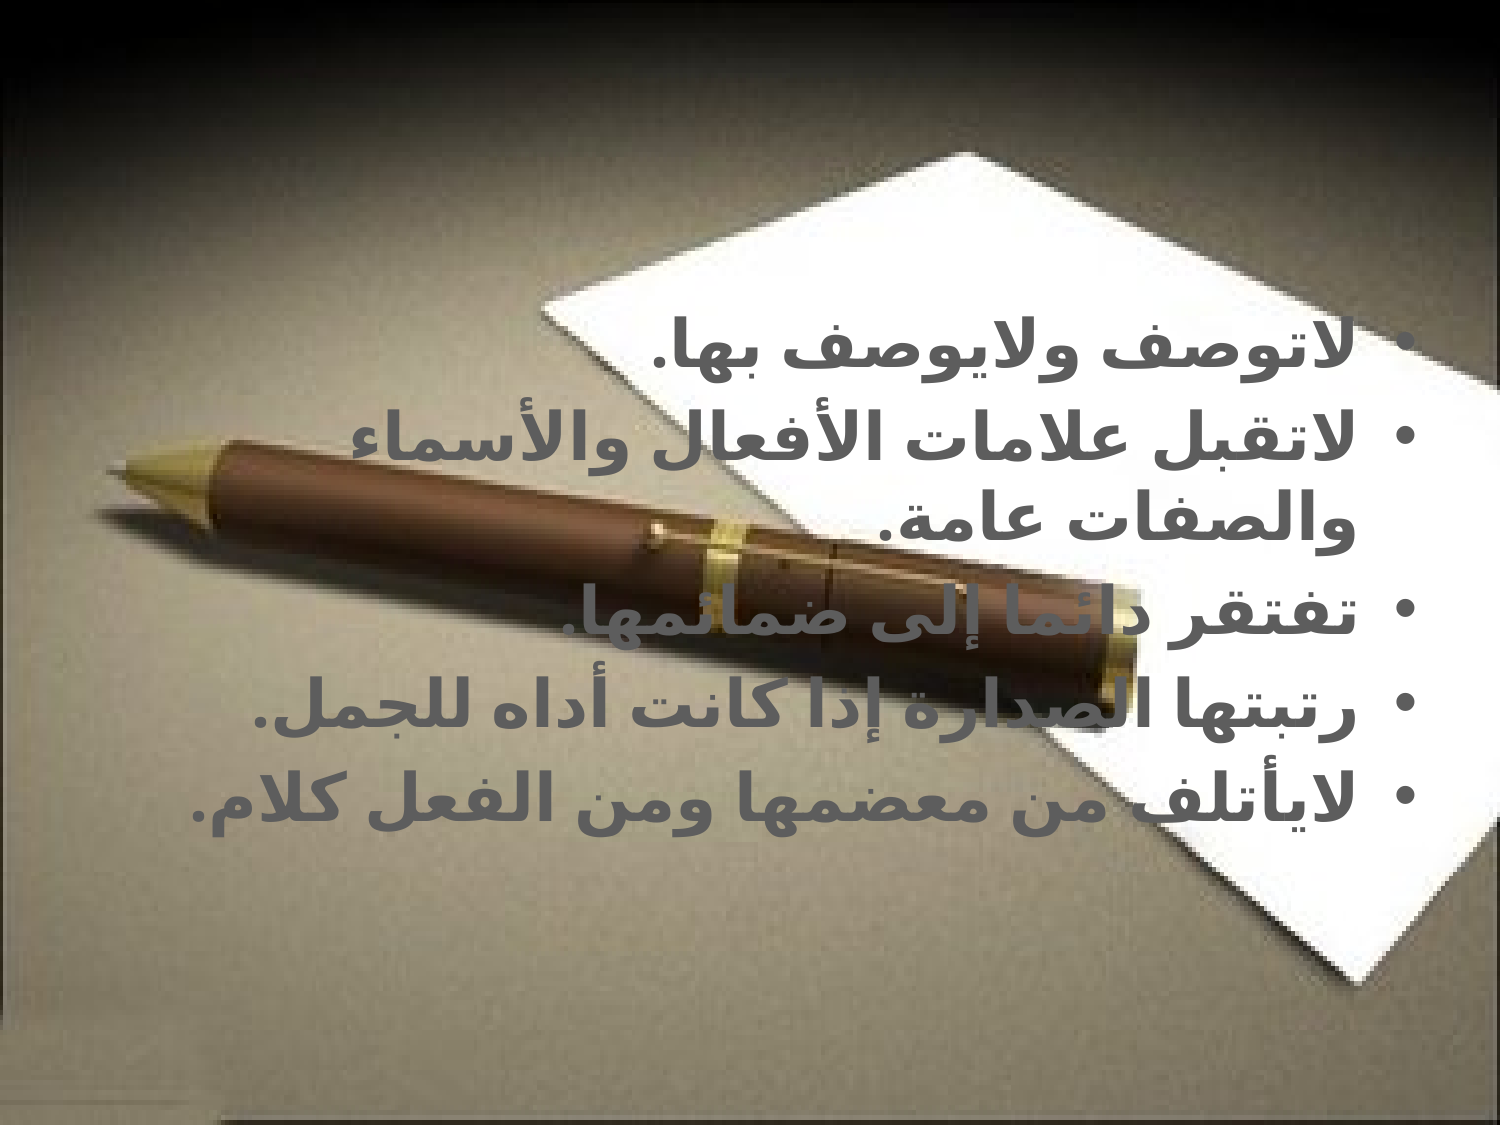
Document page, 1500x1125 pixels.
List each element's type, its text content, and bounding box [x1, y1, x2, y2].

list لاتوصف ولايوصف بها. لاتقبل علامات الأفعال والأسماء والصفات عامة. تفتقر دائما إلى ضمائمها. رتبتها الصدارة إذا كانت أداه للجمل. لايأتلف من معضمها ومن الفعل كلام. [82, 292, 1432, 1029]
picture [0, 0, 1500, 1125]
